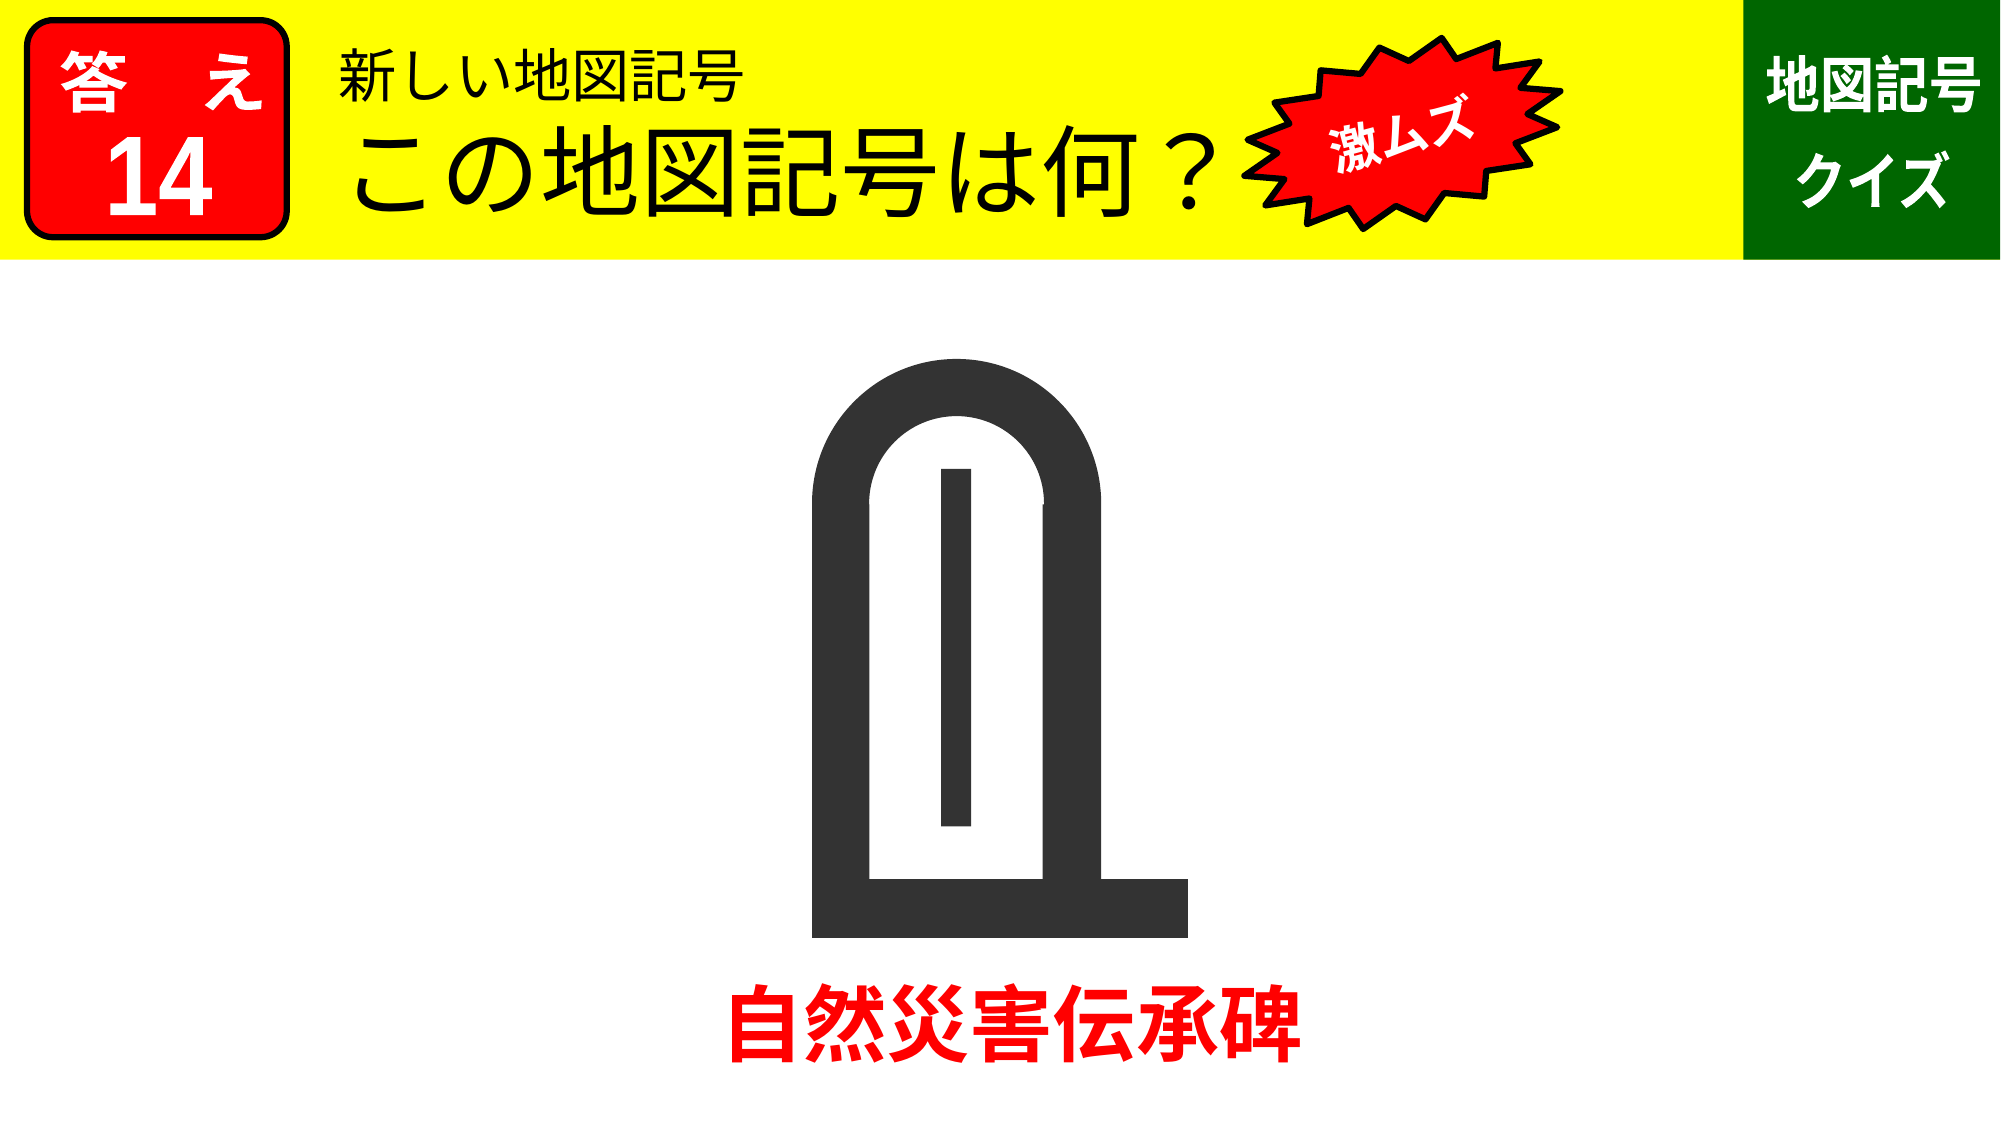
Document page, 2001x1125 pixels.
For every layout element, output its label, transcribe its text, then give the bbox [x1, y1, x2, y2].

text_box 自然災害伝承碑 [705, 965, 1318, 1080]
text_box この地図記号は何？ [325, 101, 1256, 237]
text_box 激ムズ [1244, 37, 1561, 230]
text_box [811, 358, 1189, 939]
text_box 新しい地図記号 [323, 32, 762, 117]
